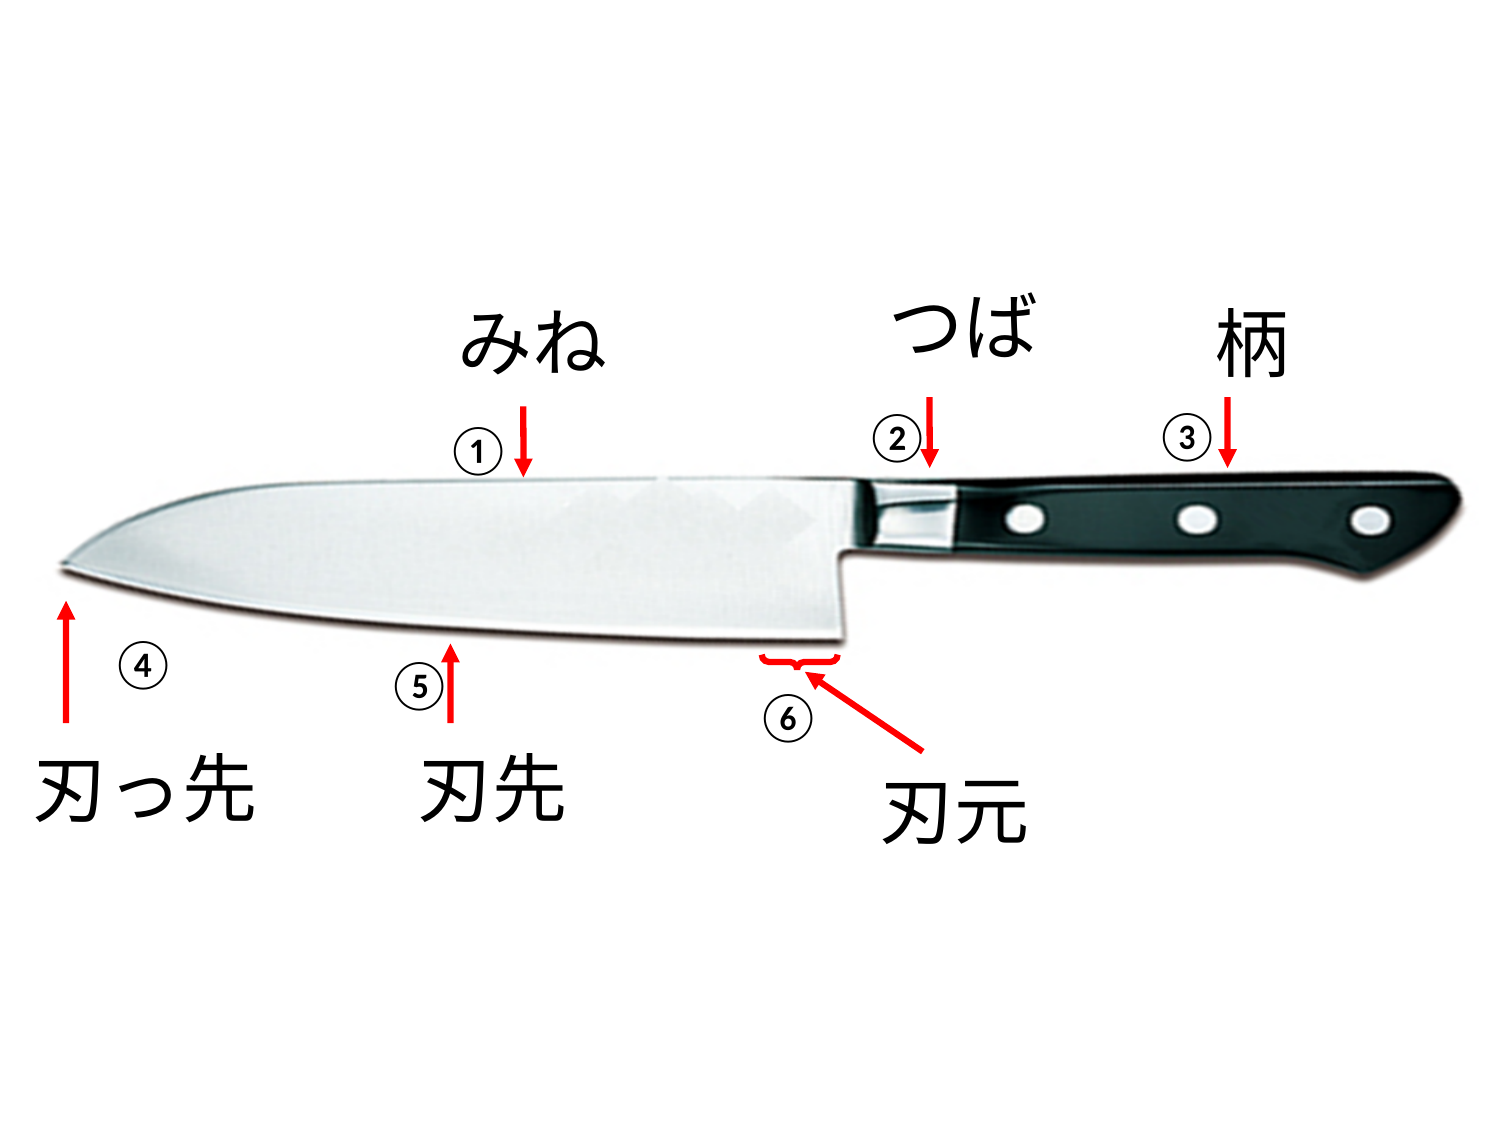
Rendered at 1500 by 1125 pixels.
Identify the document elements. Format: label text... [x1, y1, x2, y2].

text_box 柄 [1199, 288, 1305, 394]
text_box ① [430, 410, 490, 454]
text_box ② [850, 397, 910, 454]
text_box ④ [95, 670, 155, 699]
text_box つば [874, 272, 1113, 378]
picture [26, 454, 1479, 670]
text_box [804, 671, 923, 752]
text_box ⑥ [740, 677, 800, 752]
text_box 刃先 [402, 734, 583, 840]
text_box 刃っ先 [17, 733, 312, 839]
text_box ⑤ [371, 670, 431, 720]
text_box 刃元 [864, 756, 1086, 862]
text_box みね [442, 287, 695, 393]
text_box ③ [1139, 396, 1199, 454]
